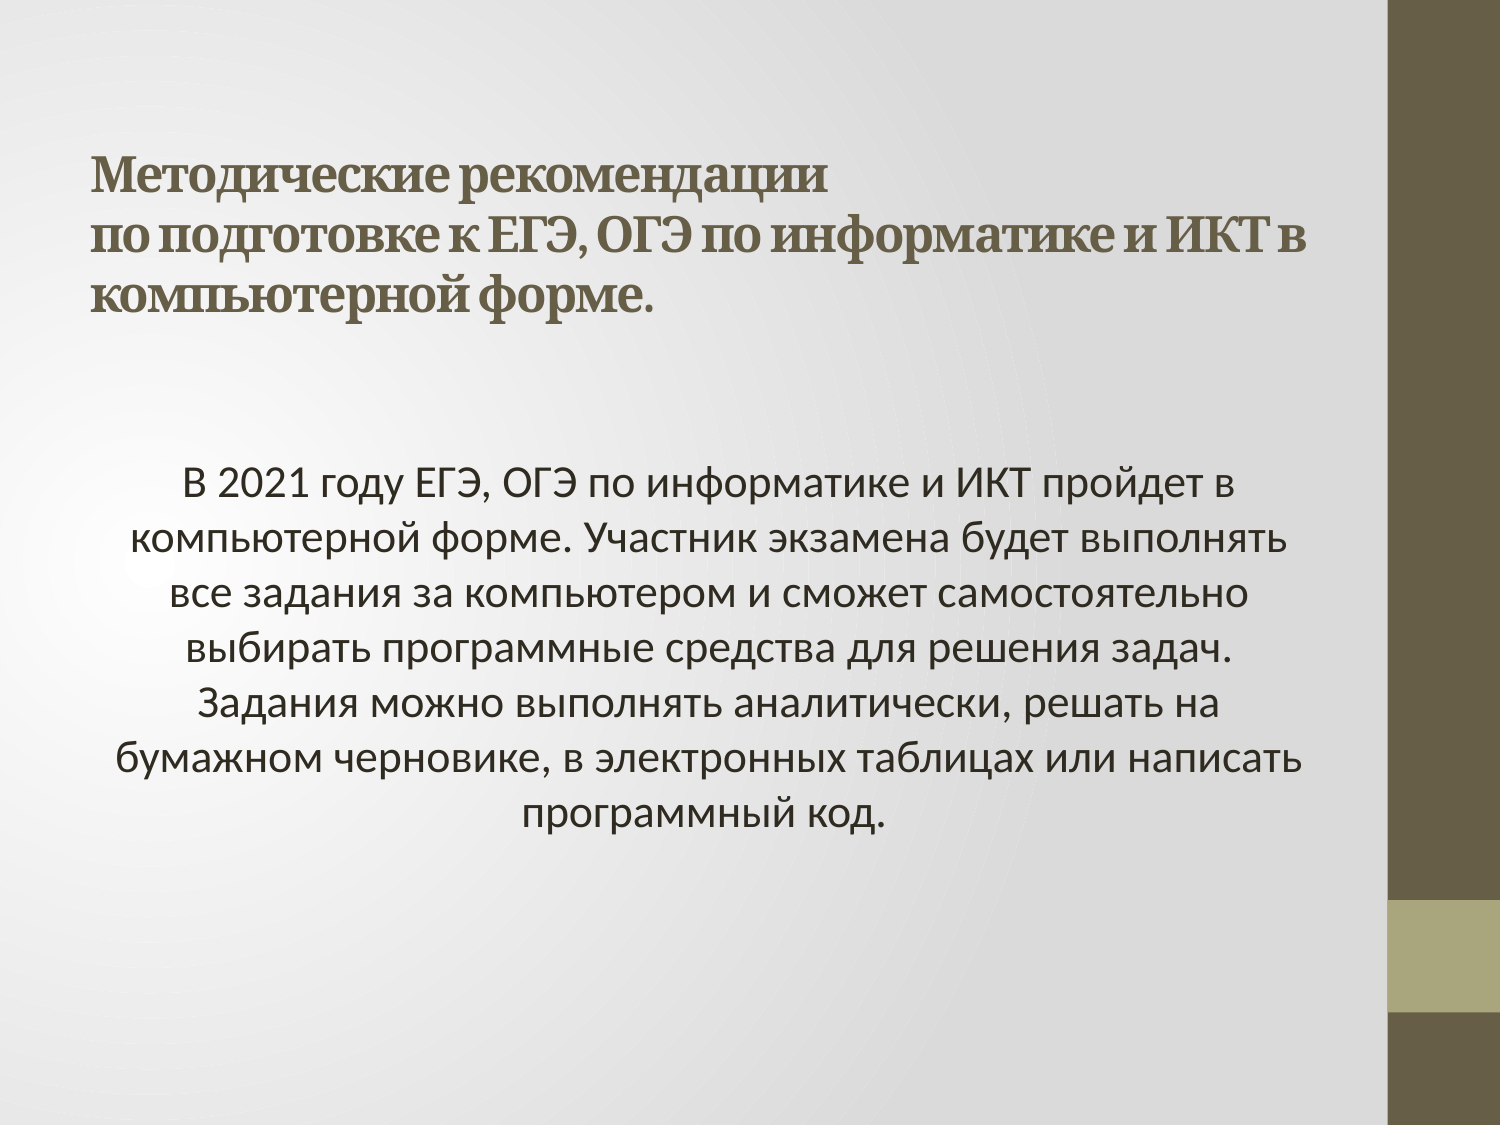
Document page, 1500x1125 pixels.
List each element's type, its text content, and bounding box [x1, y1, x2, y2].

title Методические рекомендации по подготовке к ЕГЭ, ОГЭ по информатике и ИКТ в компьютерной форме. [75, 45, 1325, 421]
list В 2021 году ЕГЭ, ОГЭ по информатике и ИКТ пройдет в компьютерной форме. Участник экзамена будет выполнять все задания за компьютером и сможет самостоятельно выбирать программные средства для решения задач. Задания можно выполнять аналитически, решать на бумажном черновике, в электронных таблицах или написать программный код. [75, 444, 1325, 1050]
